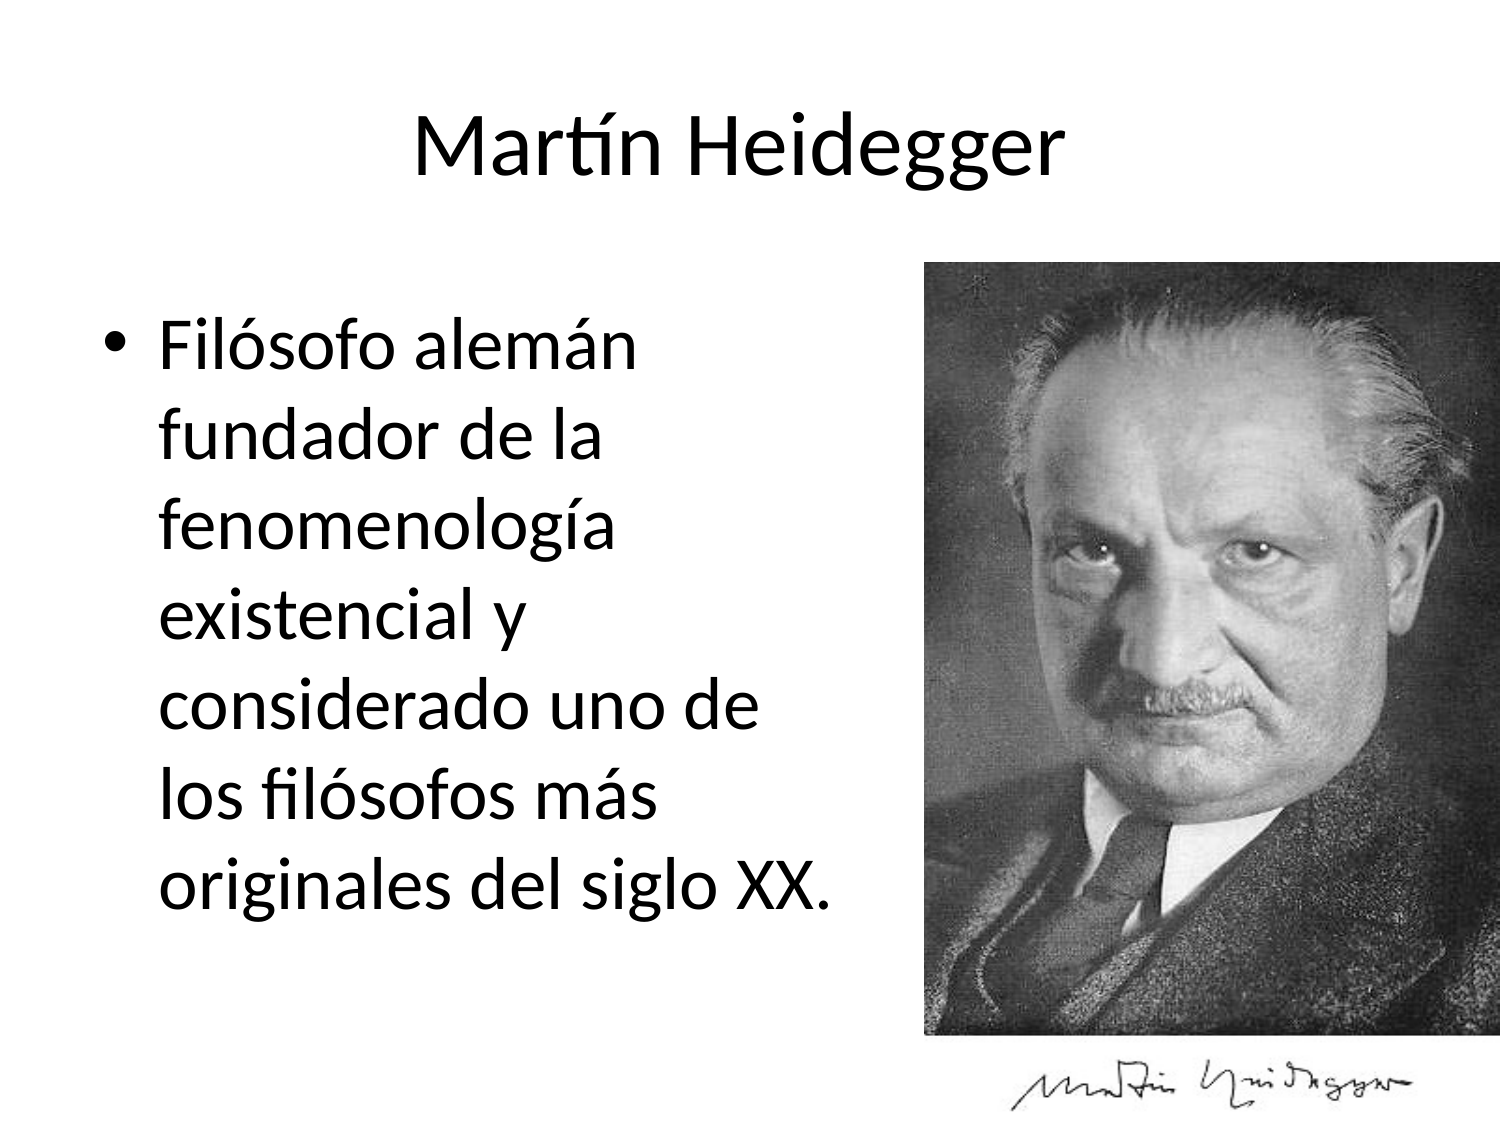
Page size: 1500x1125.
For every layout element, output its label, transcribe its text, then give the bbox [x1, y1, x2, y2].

picture [924, 262, 1500, 1125]
list Filósofo alemán fundador de la fenomenología existencial y considerado uno de los filósofos más originales del siglo XX. [87, 287, 850, 1030]
title Martín Heidegger [75, 45, 1425, 233]
